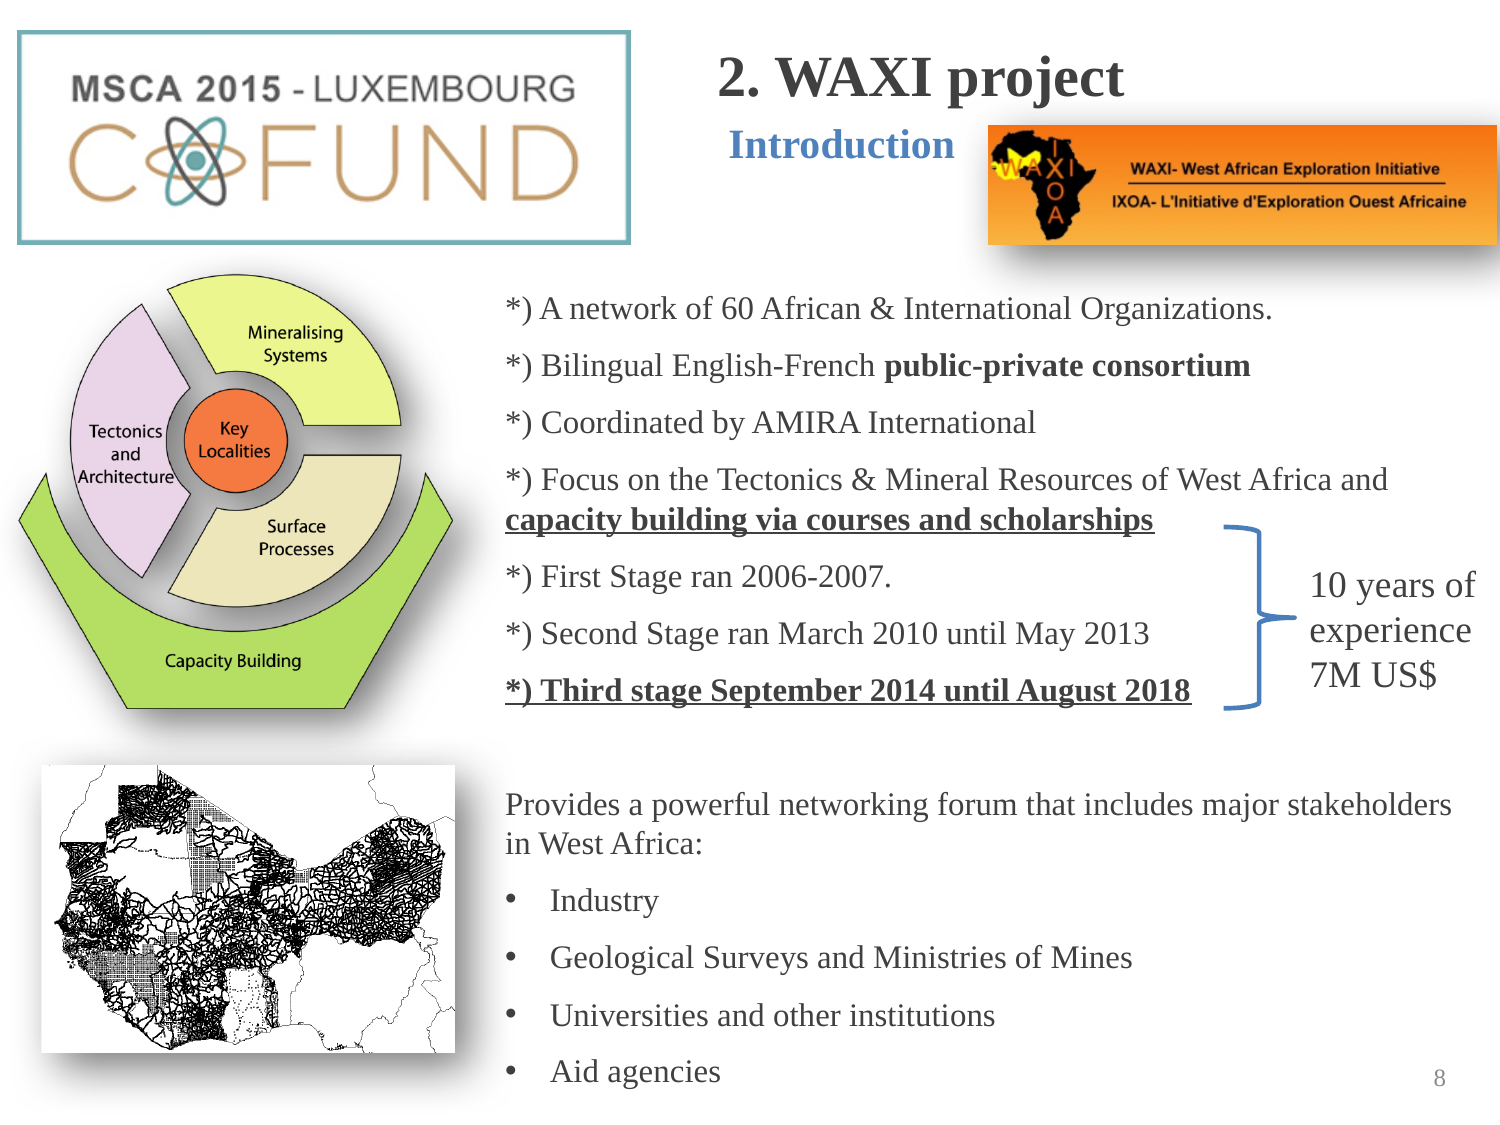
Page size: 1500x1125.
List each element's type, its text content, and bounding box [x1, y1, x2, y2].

subtitle *) A network of 60 African & International Organizations. *) Bilingual English-French public-private consortium *) Coordinated by AMIRA International *) Focus on the Tectonics & Mineral Resources of West Africa and capacity building via courses and scholarships *) First Stage ran 2006-2007. *) Second Stage ran March 2010 until May 2013 *) Third stage September 2014 until August 2018 Provides a powerful networking forum that includes major stakeholders in West Africa: Industry Geological Surveys and Ministries of Mines Universities and other institutions Aid agencies [490, 278, 1497, 1107]
picture [41, 765, 456, 1053]
text_box 10 years of experience 7M US$ [1294, 553, 1497, 703]
picture [988, 124, 1497, 246]
text_box 2. WAXI project Introduction [702, 30, 1483, 245]
text_box [1223, 526, 1294, 710]
picture [17, 30, 631, 246]
footer 8 [986, 1046, 1462, 1107]
picture [17, 273, 454, 709]
